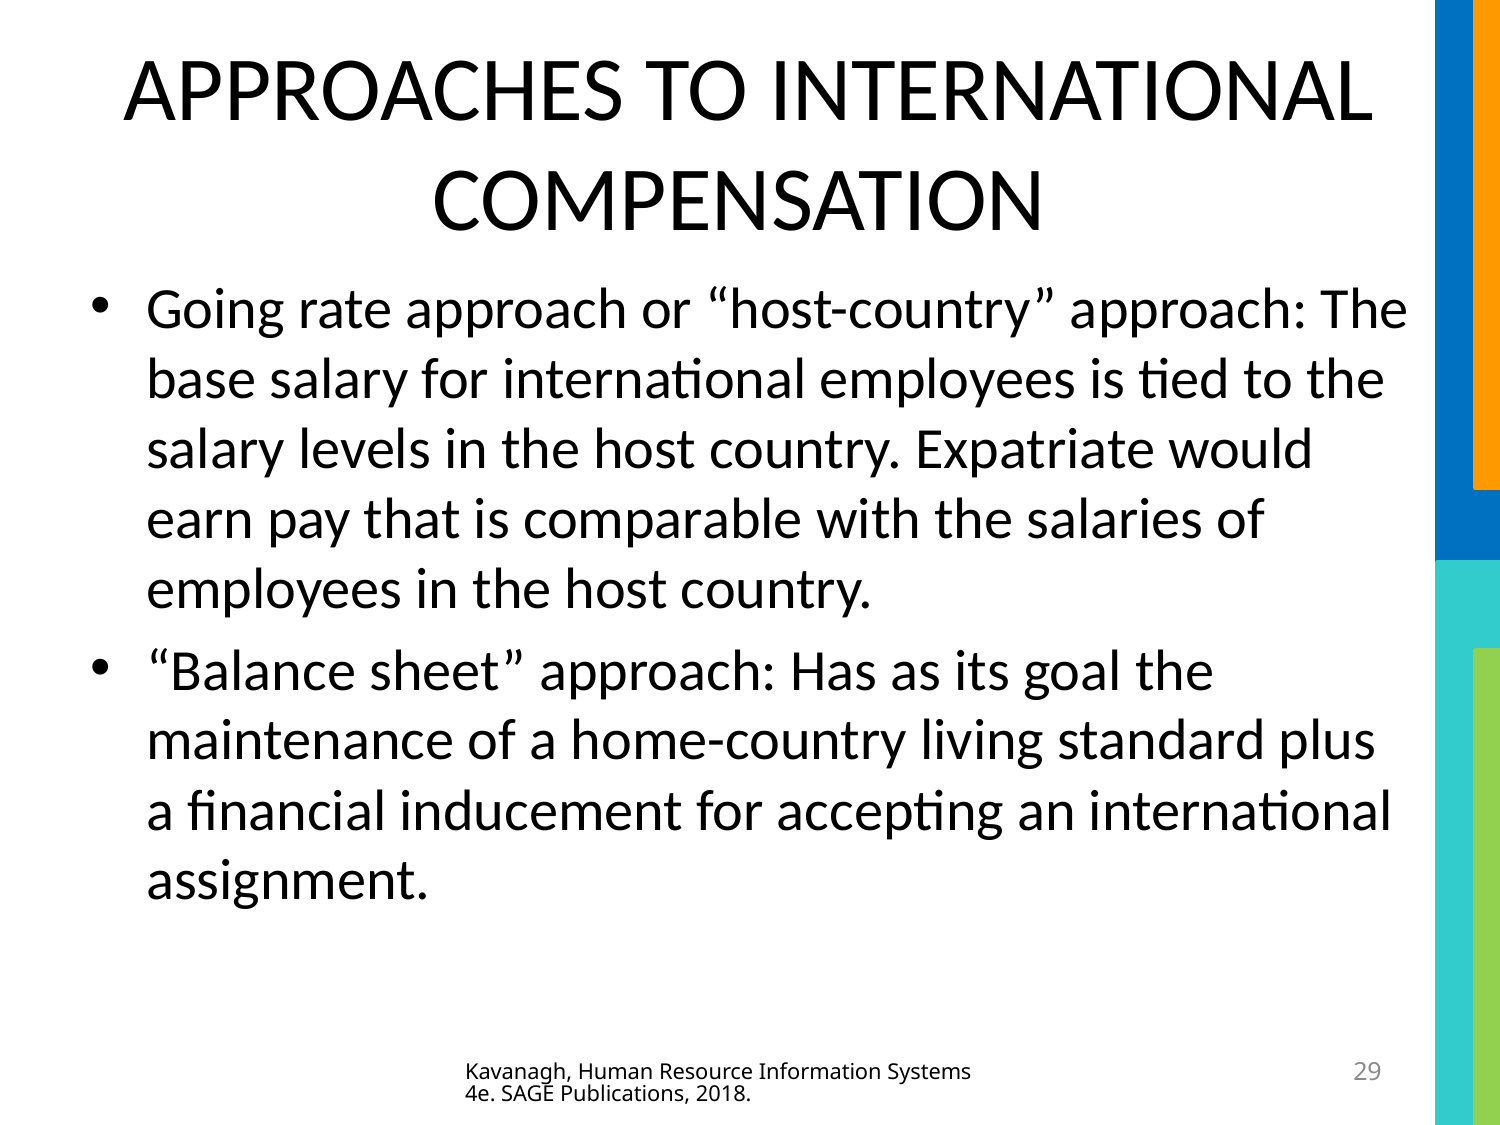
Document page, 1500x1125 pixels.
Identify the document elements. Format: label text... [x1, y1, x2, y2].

slide_number 29 [1059, 1042, 1397, 1103]
list Going rate approach or “host-country” approach: The base salary for international employees is tied to the salary levels in the host country. Expatriate would earn pay that is comparable with the salaries of employees in the host country. “Balance sheet” approach: Has as its goal the maintenance of a home-country living standard plus a financial inducement for accepting an international assignment. [75, 262, 1425, 1005]
title APPROACHES TO INTERNATIONAL COMPENSATION [75, 45, 1425, 233]
footer Kavanagh, Human Resource Information Systems 4e. SAGE Publications, 2018. [450, 1042, 1004, 1103]
